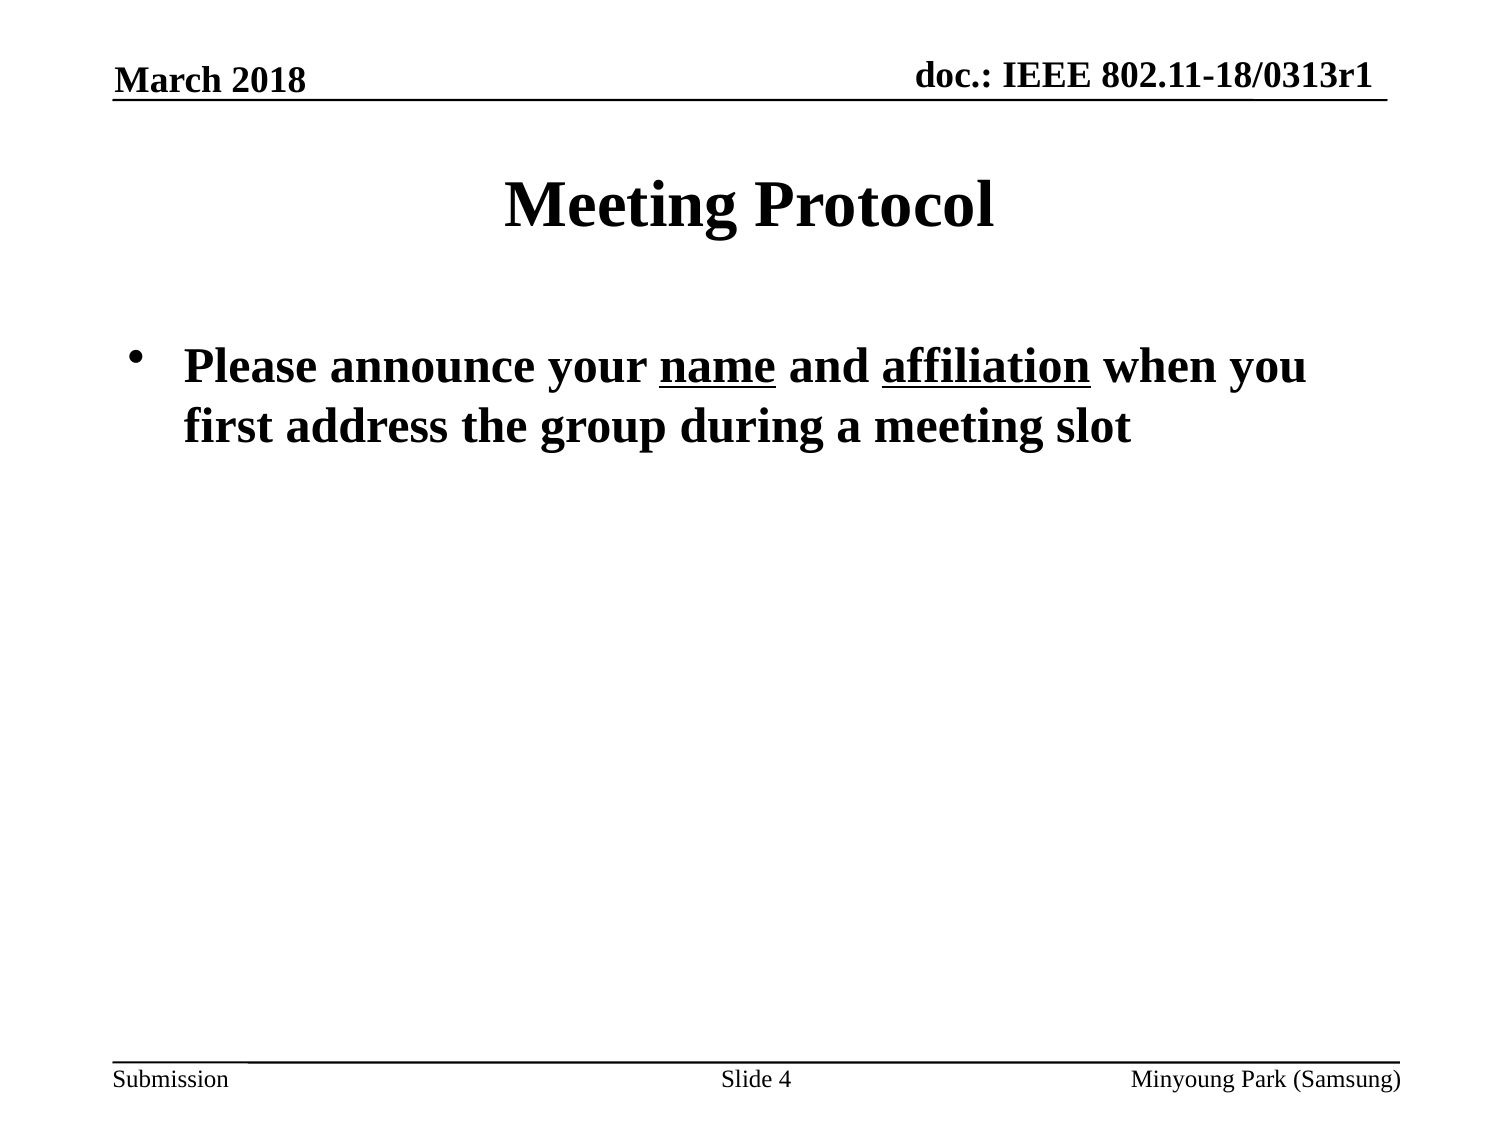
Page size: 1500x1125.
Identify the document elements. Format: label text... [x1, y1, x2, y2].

list Please announce your name and affiliation when you first address the group during a meeting slot [112, 324, 1388, 1000]
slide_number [114, 54, 335, 101]
title Meeting Protocol [112, 112, 1388, 288]
footer Minyoung Park (Samsung) [949, 1061, 1402, 1093]
slide_number Slide 4 [712, 1061, 800, 1093]
